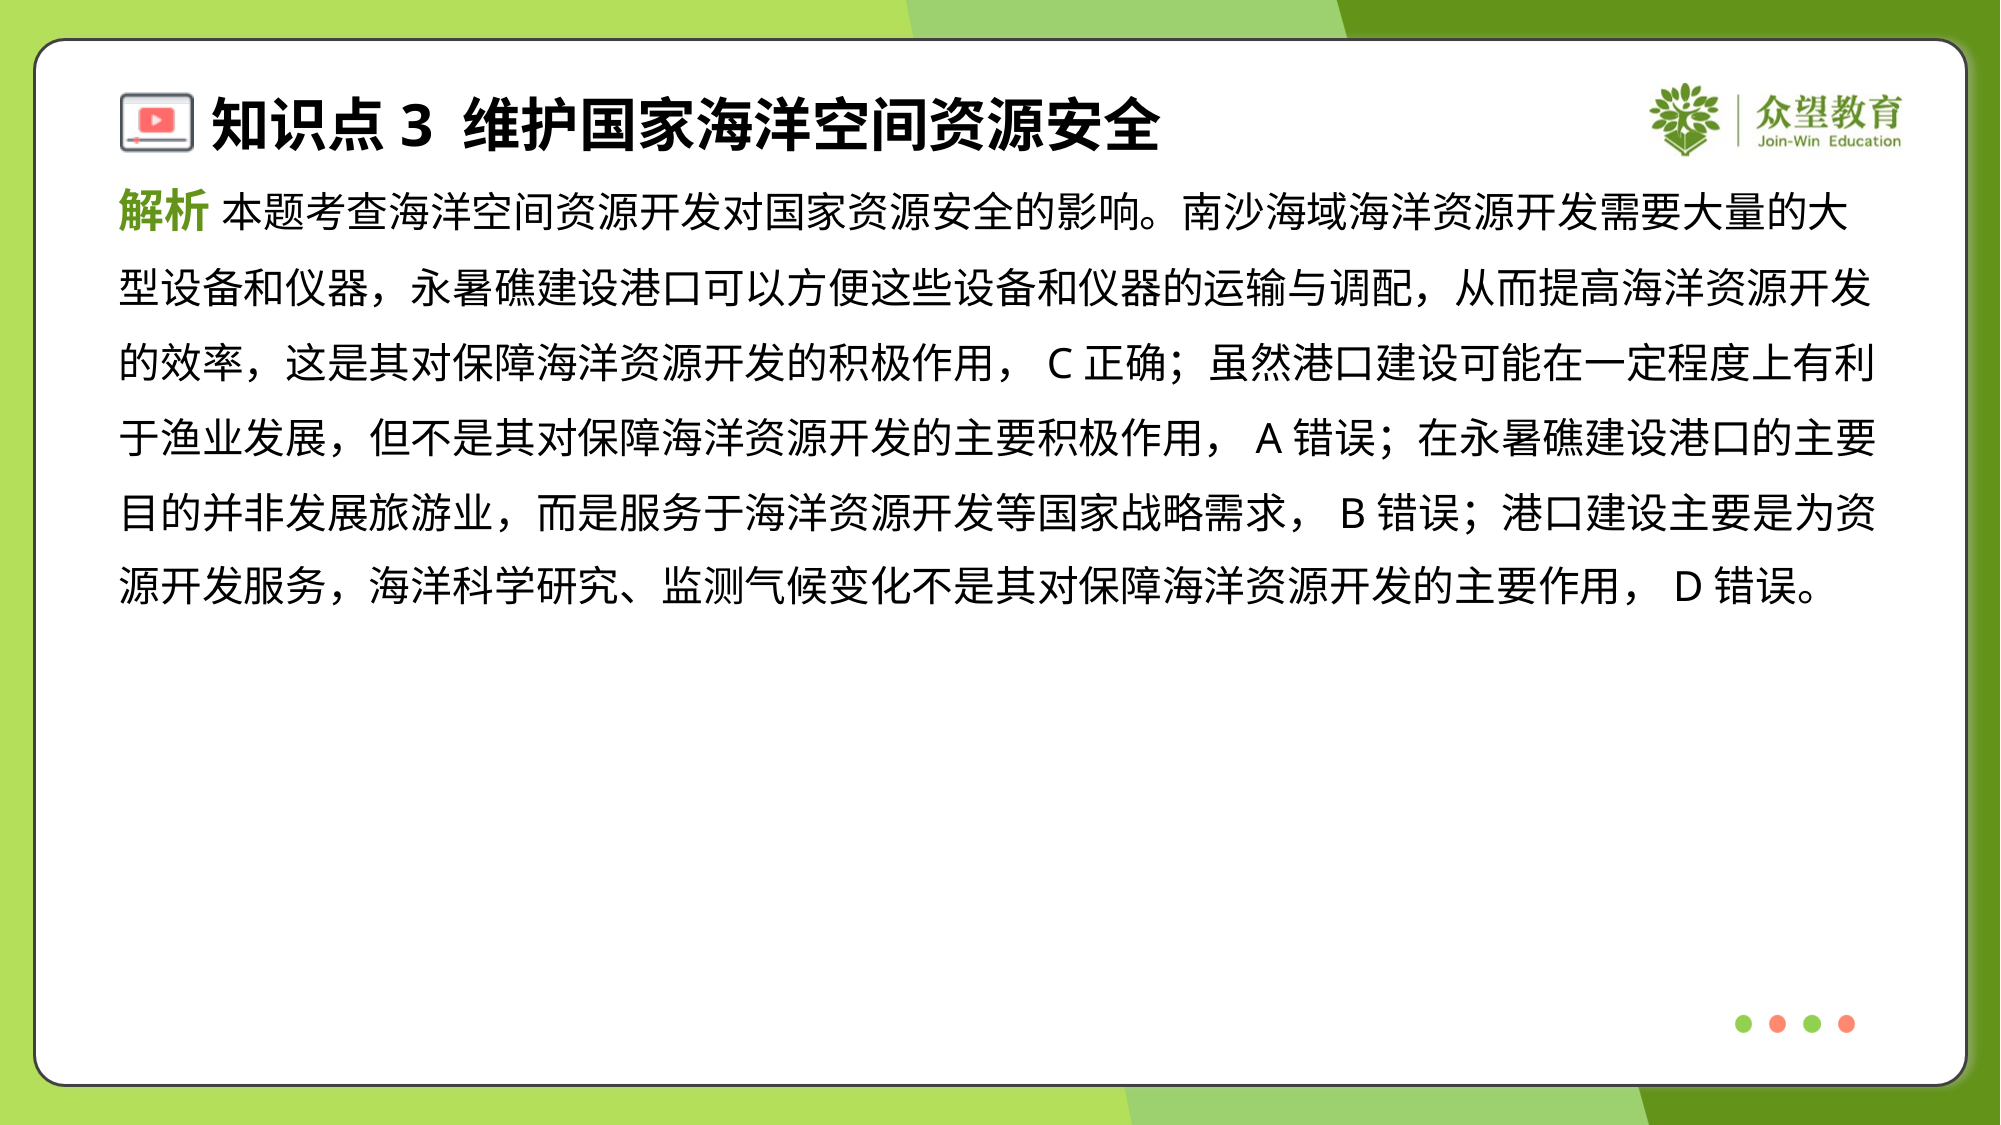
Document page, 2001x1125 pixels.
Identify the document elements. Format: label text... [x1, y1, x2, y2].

text_box 解析 本题考查海洋空间资源开发对国家资源安全的影响。南沙海域海洋资源开发需要大量的大 型设备和仪器，永暑礁建设港口可以方便这些设备和仪器的运输与调配，从而提高海洋资源开发 的效率，这是其对保障海洋资源开发的积极作用，C正确；虽然港口建设可能在一定程度上有利 于渔业发展，但不是其对保障海洋资源开发的主要积极作用，A错误；在永暑礁建设港口的主要 目的并非发展旅游业，而是服务于海洋资源开发等国家战略需求，B错误；港口建设主要是为资 源开发服务，海洋科学研究、监测气候变化不是其对保障海洋资源开发的主要作用，D错误。 [118, 159, 1883, 602]
picture [0, 0, 2000, 1125]
